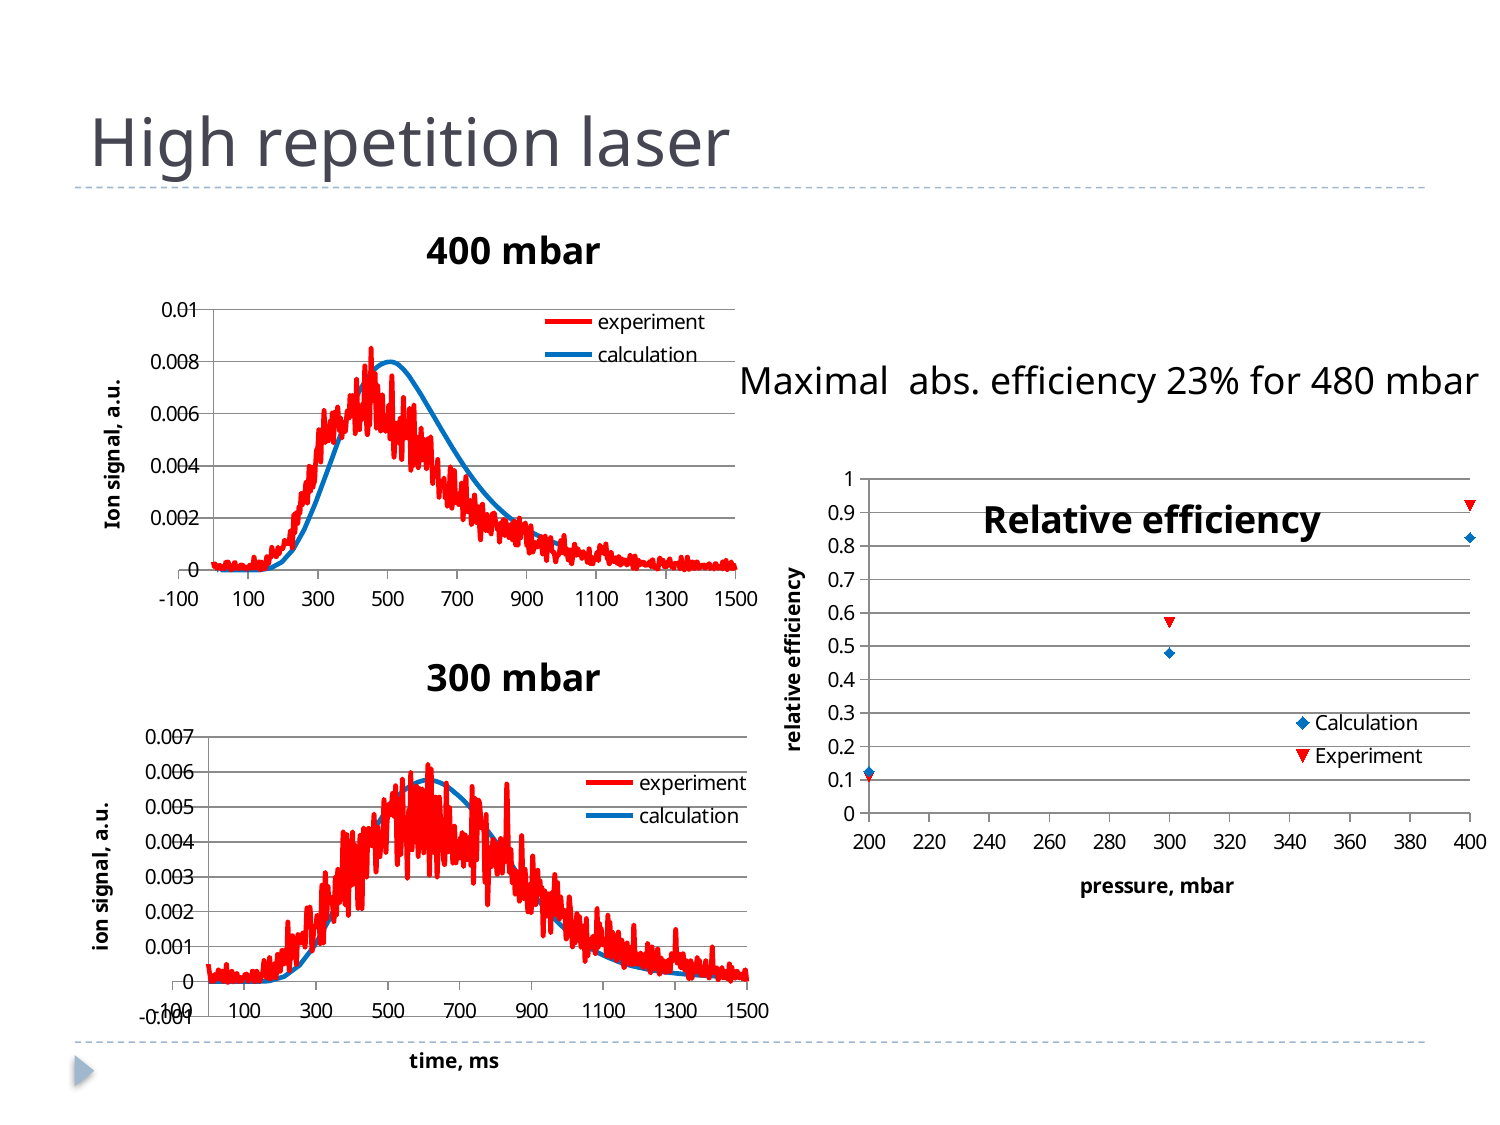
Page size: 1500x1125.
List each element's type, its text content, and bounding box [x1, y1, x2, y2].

chart [52, 196, 1500, 1107]
title High repetition laser [75, 24, 1425, 188]
text_box Maximal abs. efficiency 23% for 480 mbar [969, 349, 1495, 410]
